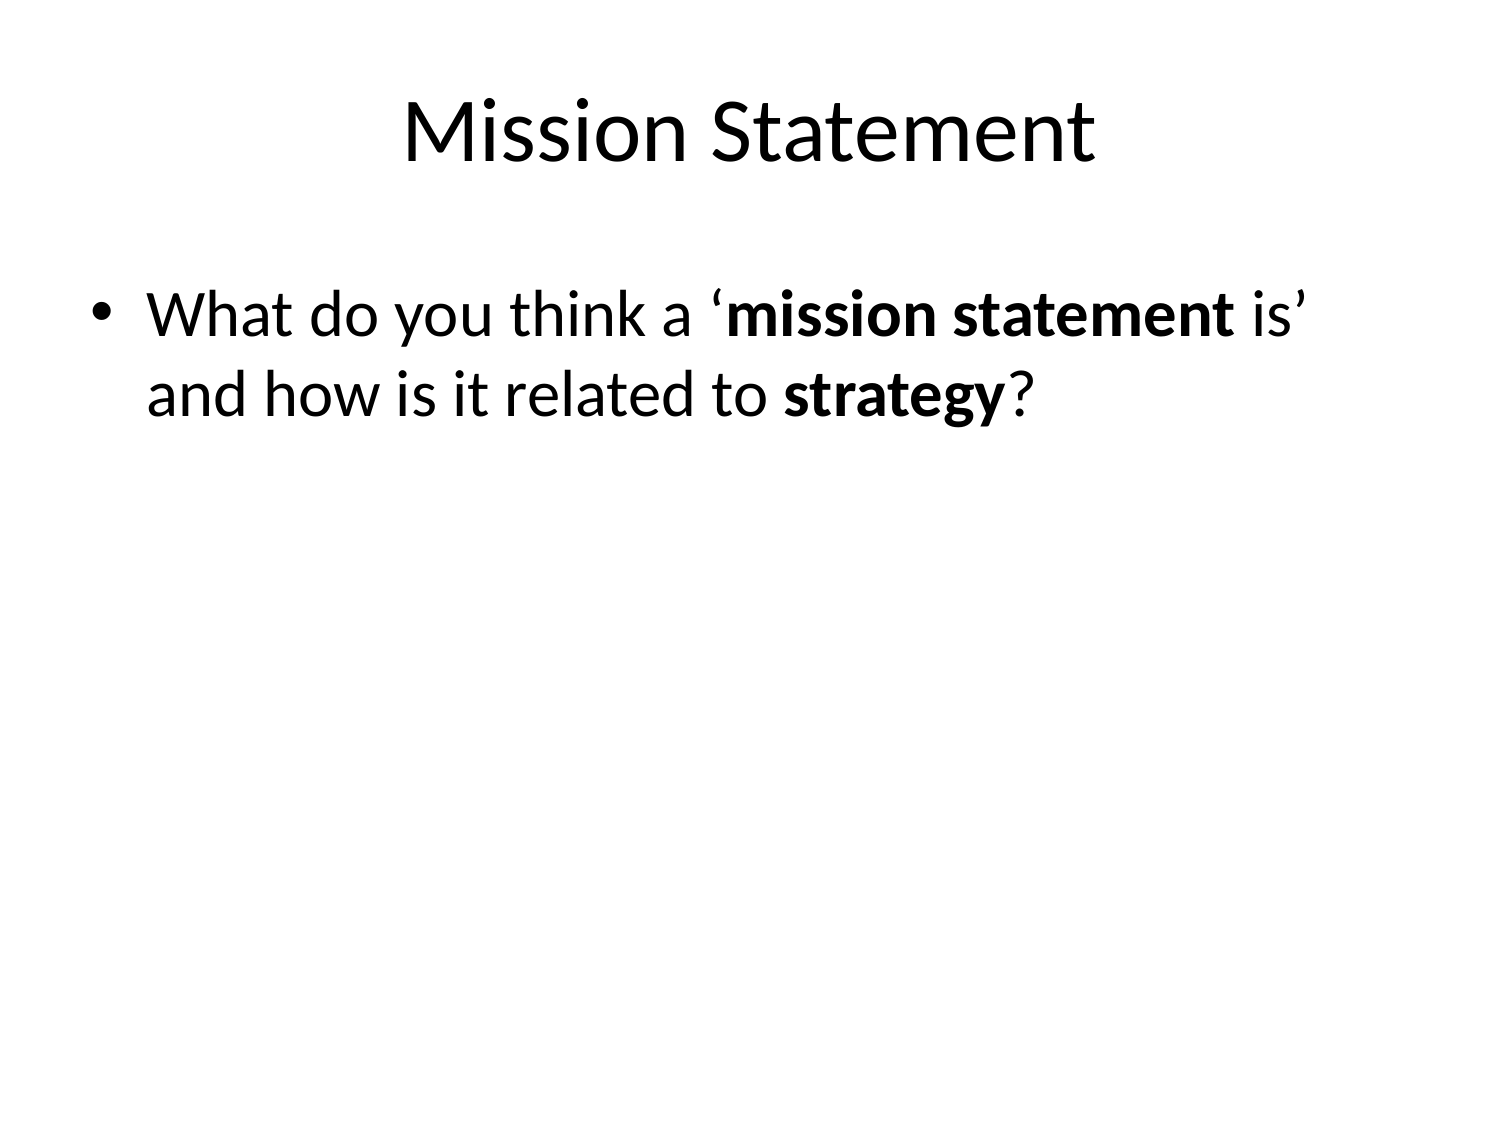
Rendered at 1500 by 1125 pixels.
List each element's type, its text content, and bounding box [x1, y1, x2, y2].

list What do you think a ‘mission statement is’ and how is it related to strategy? [75, 262, 1425, 1005]
title Mission Statement [75, 45, 1425, 233]
